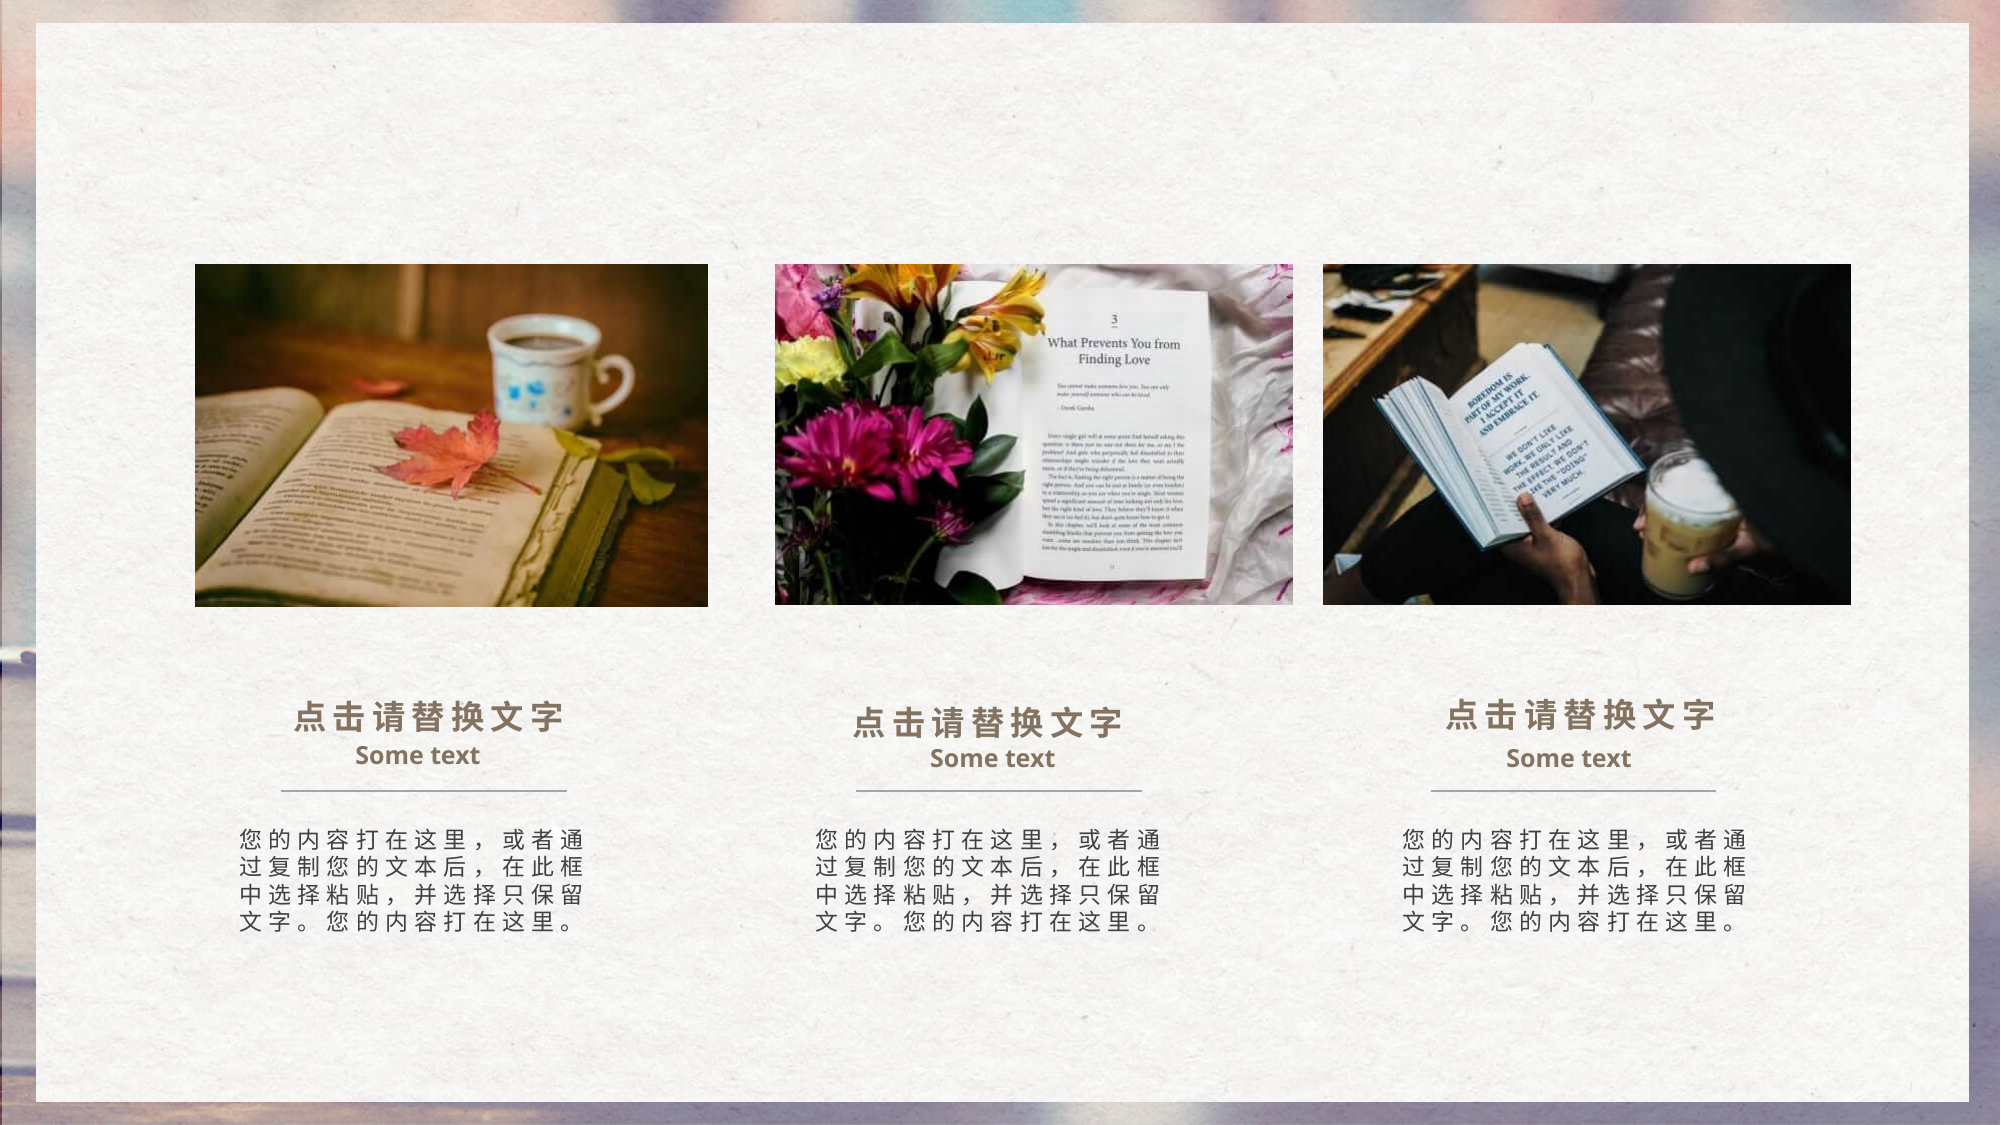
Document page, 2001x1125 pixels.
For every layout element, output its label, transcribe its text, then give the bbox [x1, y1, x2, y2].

text_box 您的内容打在这里，或者通过复制您的文本后，在此框中选择粘贴，并选择只保留文字。您的内容打在这里。 [224, 817, 624, 934]
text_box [278, 668, 600, 786]
text_box 您的内容打在这里，或者通过复制您的文本后，在此框中选择粘贴，并选择只保留文字。您的内容打在这里。 [800, 817, 1200, 934]
text_box 您的内容打在这里，或者通过复制您的文本后，在此框中选择粘贴，并选择只保留文字。您的内容打在这里。 [1387, 817, 1787, 934]
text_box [837, 674, 1160, 781]
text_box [1430, 666, 1753, 766]
picture [0, 0, 2000, 1125]
